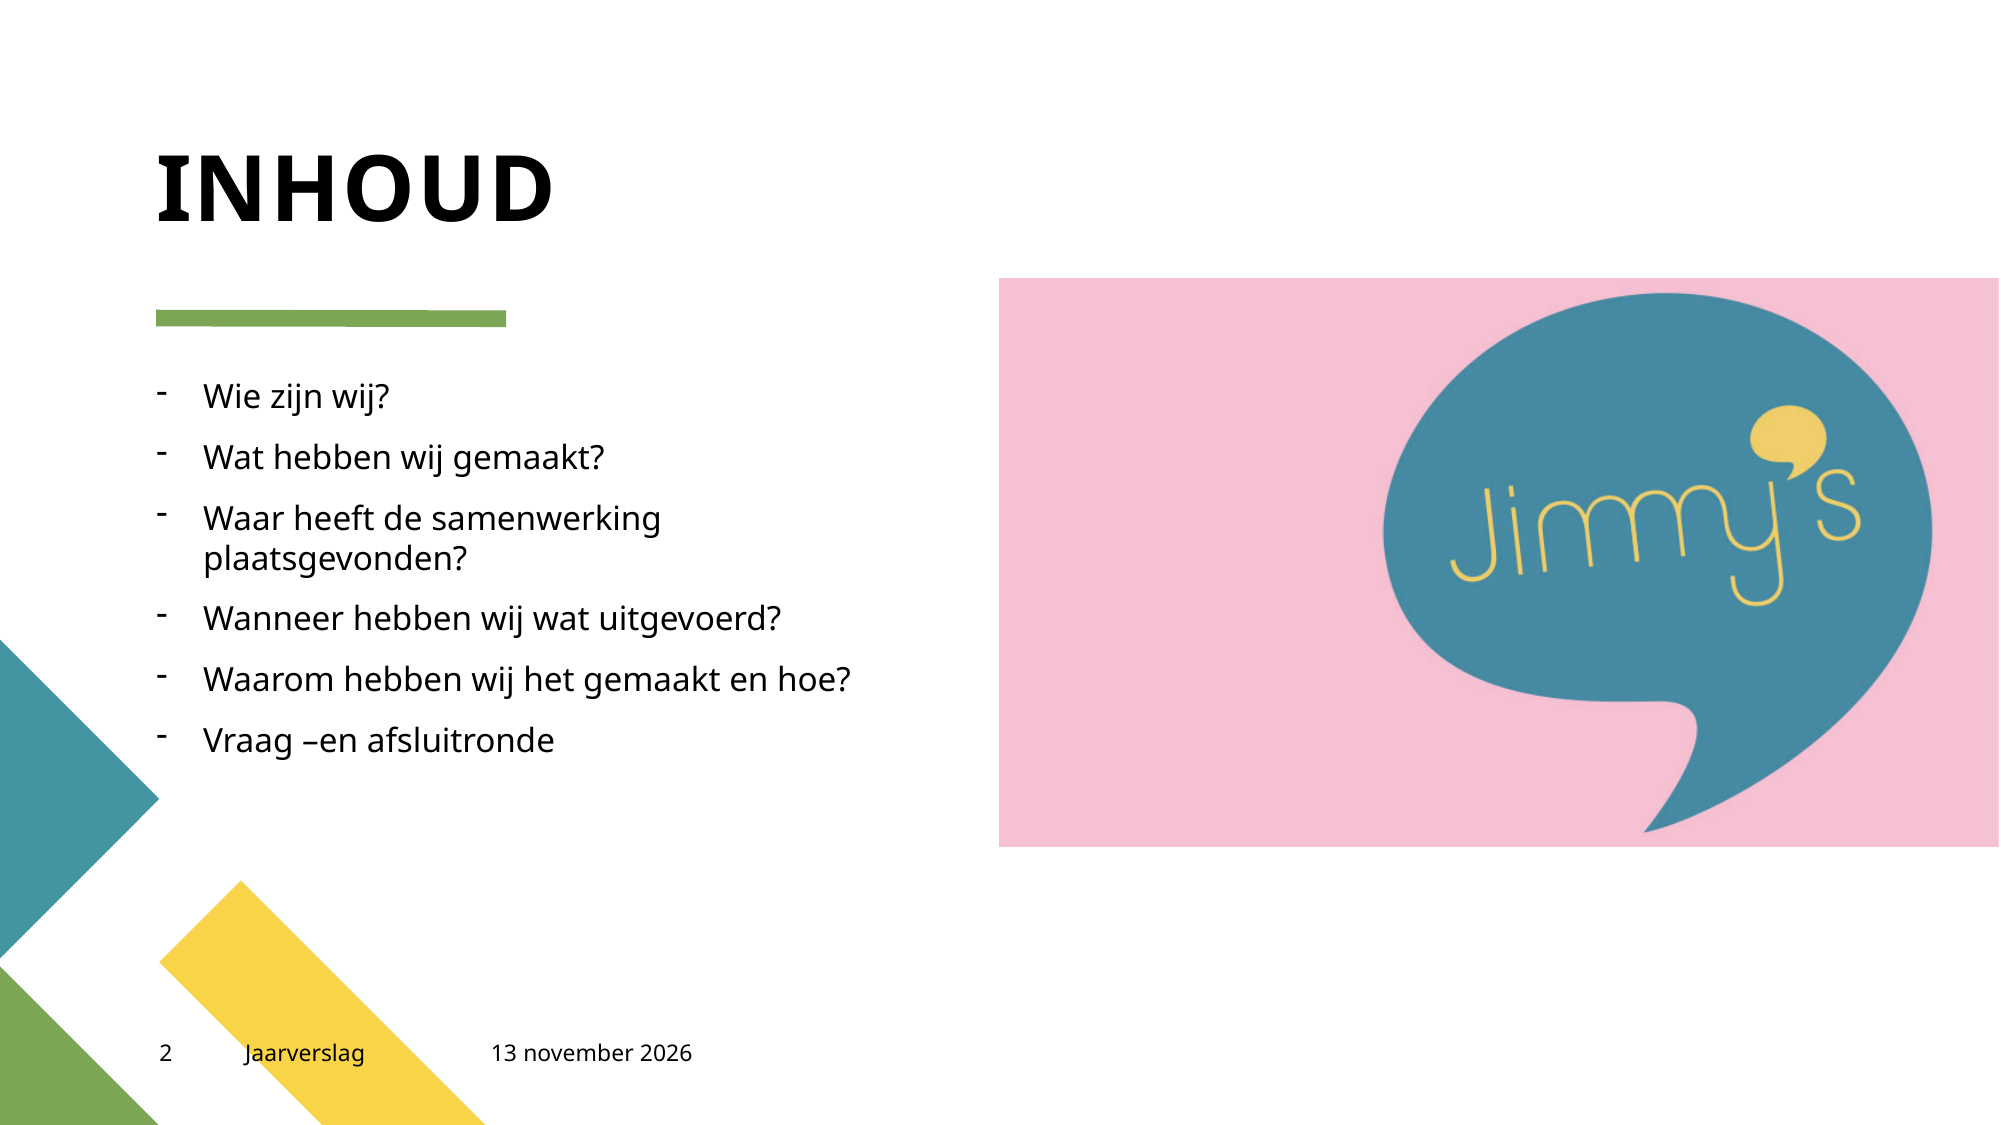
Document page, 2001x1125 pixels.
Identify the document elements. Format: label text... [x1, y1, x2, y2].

list Wie zijn wij? Wat hebben wij gemaakt? Waar heeft de samenwerking plaatsgevonden? Wanneer hebben wij wat uitgevoerd? Waarom hebben wij het gemaakt en hoe? Vraag –en afsluitronde [156, 375, 907, 835]
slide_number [491, 1038, 707, 1080]
picture [999, 278, 2000, 847]
slide_number 2 [159, 1038, 246, 1080]
footer Jaarverslag [246, 1038, 491, 1080]
title INHOUD [156, 141, 967, 242]
